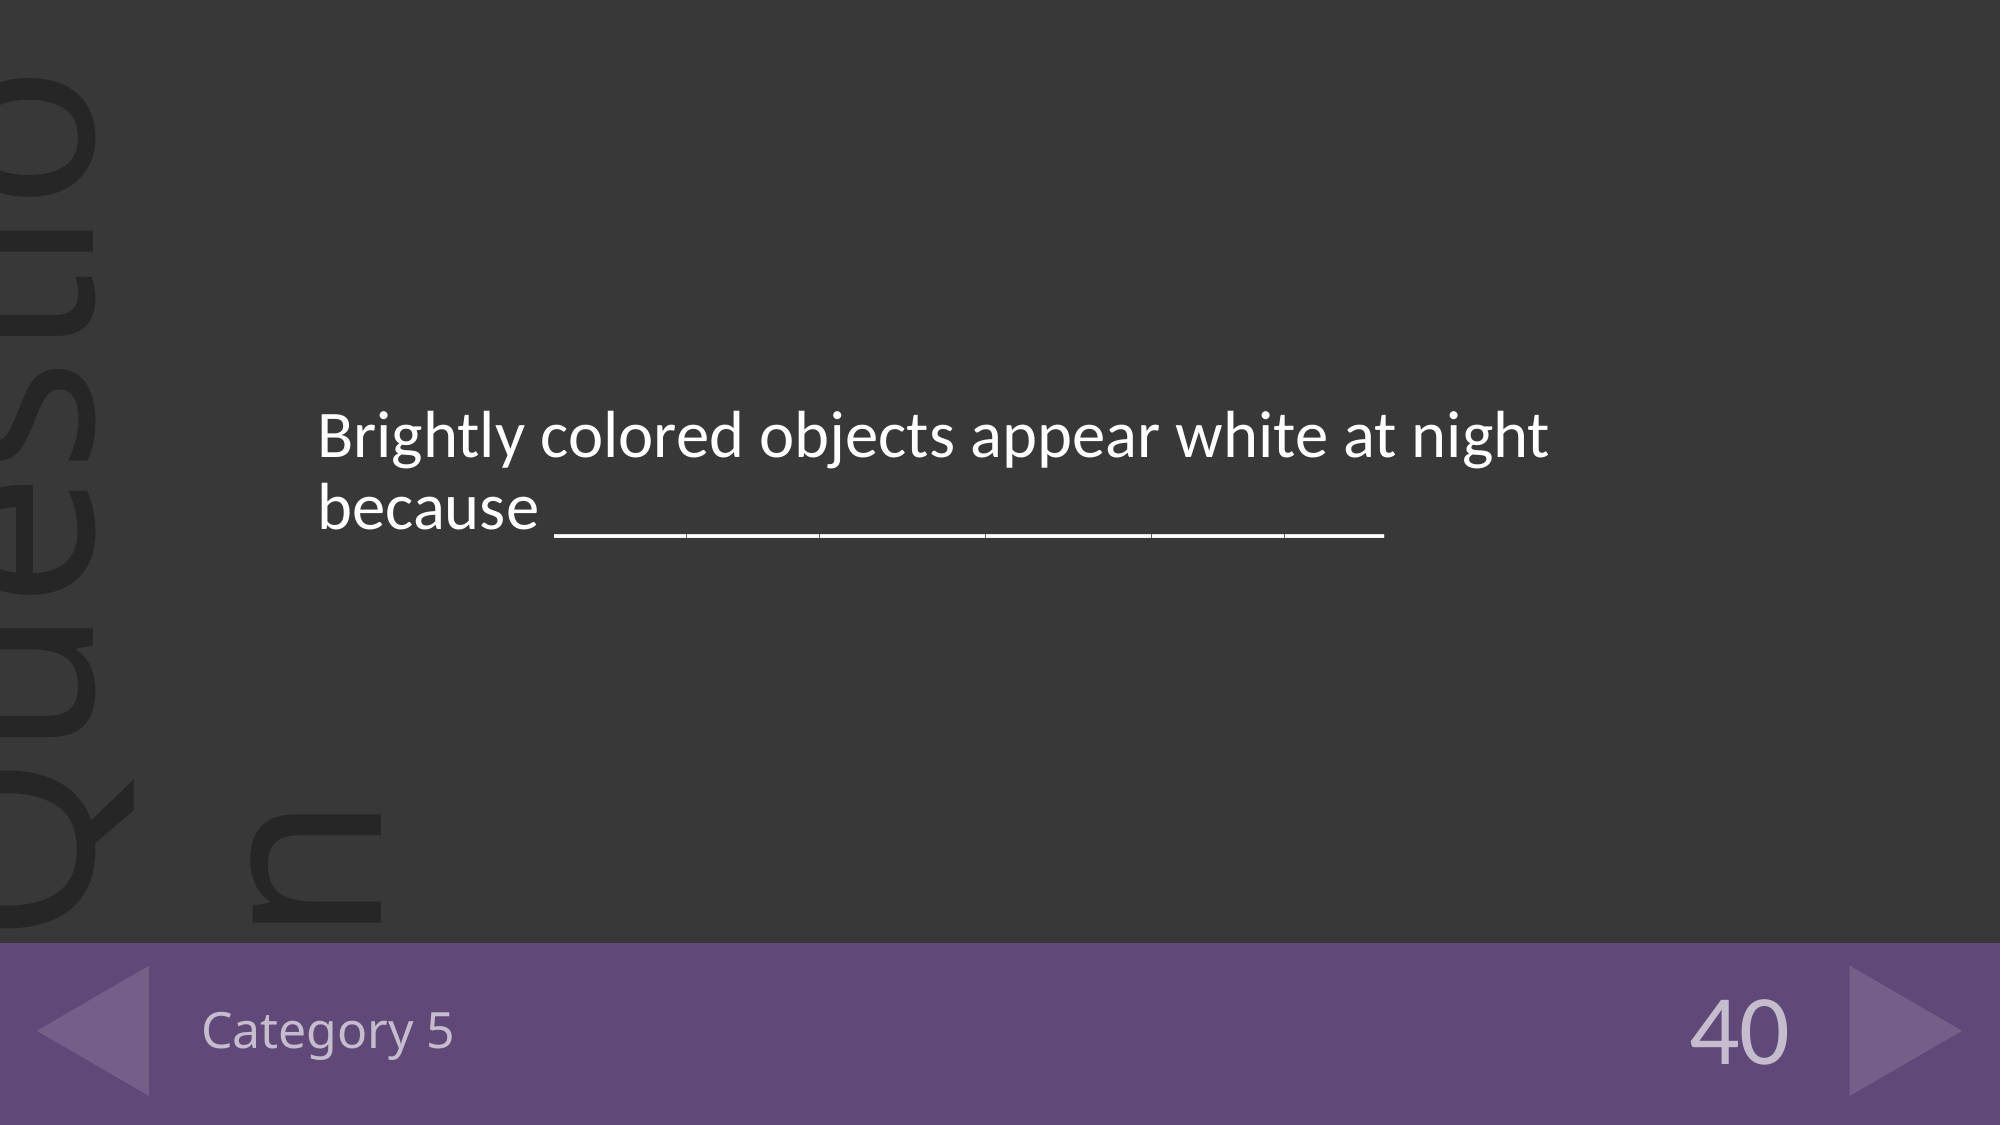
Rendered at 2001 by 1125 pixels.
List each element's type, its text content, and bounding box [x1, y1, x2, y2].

title Category 5 [185, 967, 1494, 1097]
list Brightly colored objects appear white at night because _________________________ [302, 307, 1760, 636]
list 40 [1494, 967, 1806, 1097]
